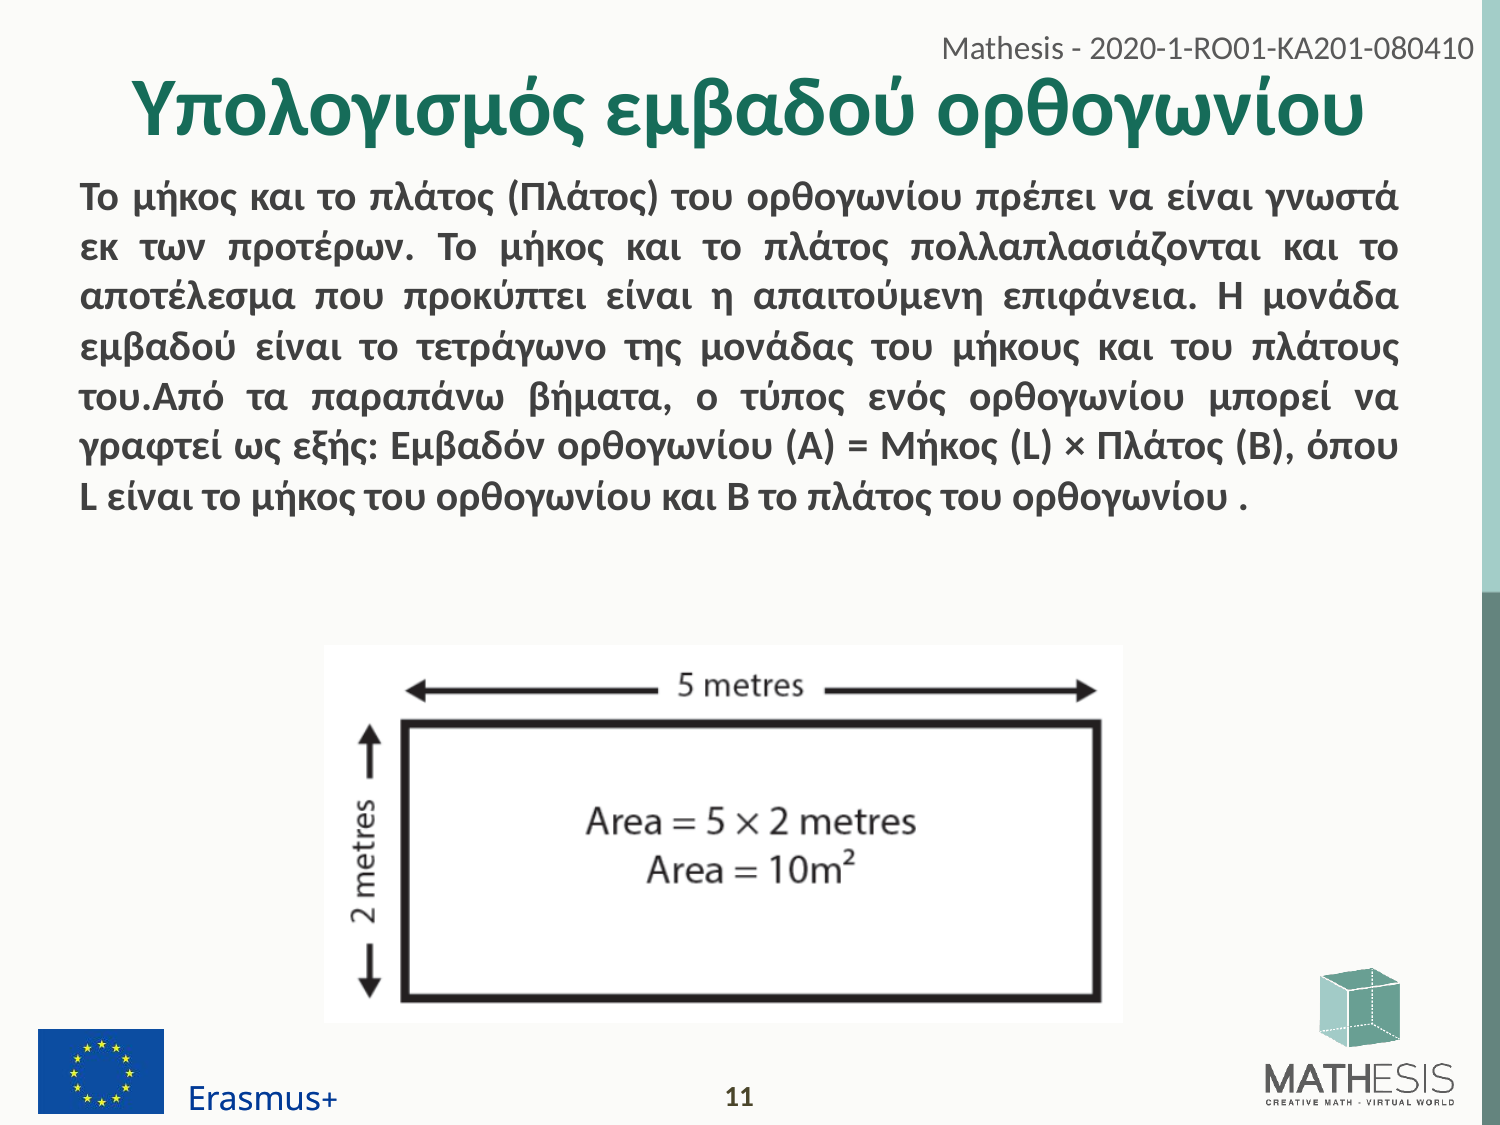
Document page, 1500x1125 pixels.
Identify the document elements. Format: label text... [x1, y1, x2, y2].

title Υπολογισμός εμβαδού ορθογωνίου [75, 45, 1425, 233]
picture [38, 1029, 164, 1114]
list Το μήκος και το πλάτος (Πλάτος) του ορθογωνίου πρέπει να είναι γνωστά εκ των προτέρων. Το μήκος και το πλάτος πολλαπλασιάζονται και το αποτέλεσμα που προκύπτει είναι η απαιτούμενη επιφάνεια. Η μονάδα εμβαδού είναι το τετράγωνο της μονάδας του μήκους και του πλάτους του.Από τα παραπάνω βήματα, ο τύπος ενός ορθογωνίου μπορεί να γραφτεί ως εξής: Εμβαδόν ορθογωνίου (A) = Μήκος (L) × Πλάτος (Β), όπου L είναι το μήκος του ορθογωνίου και Β το πλάτος του ορθογωνίου . [64, 160, 1415, 904]
picture [324, 644, 1124, 1023]
